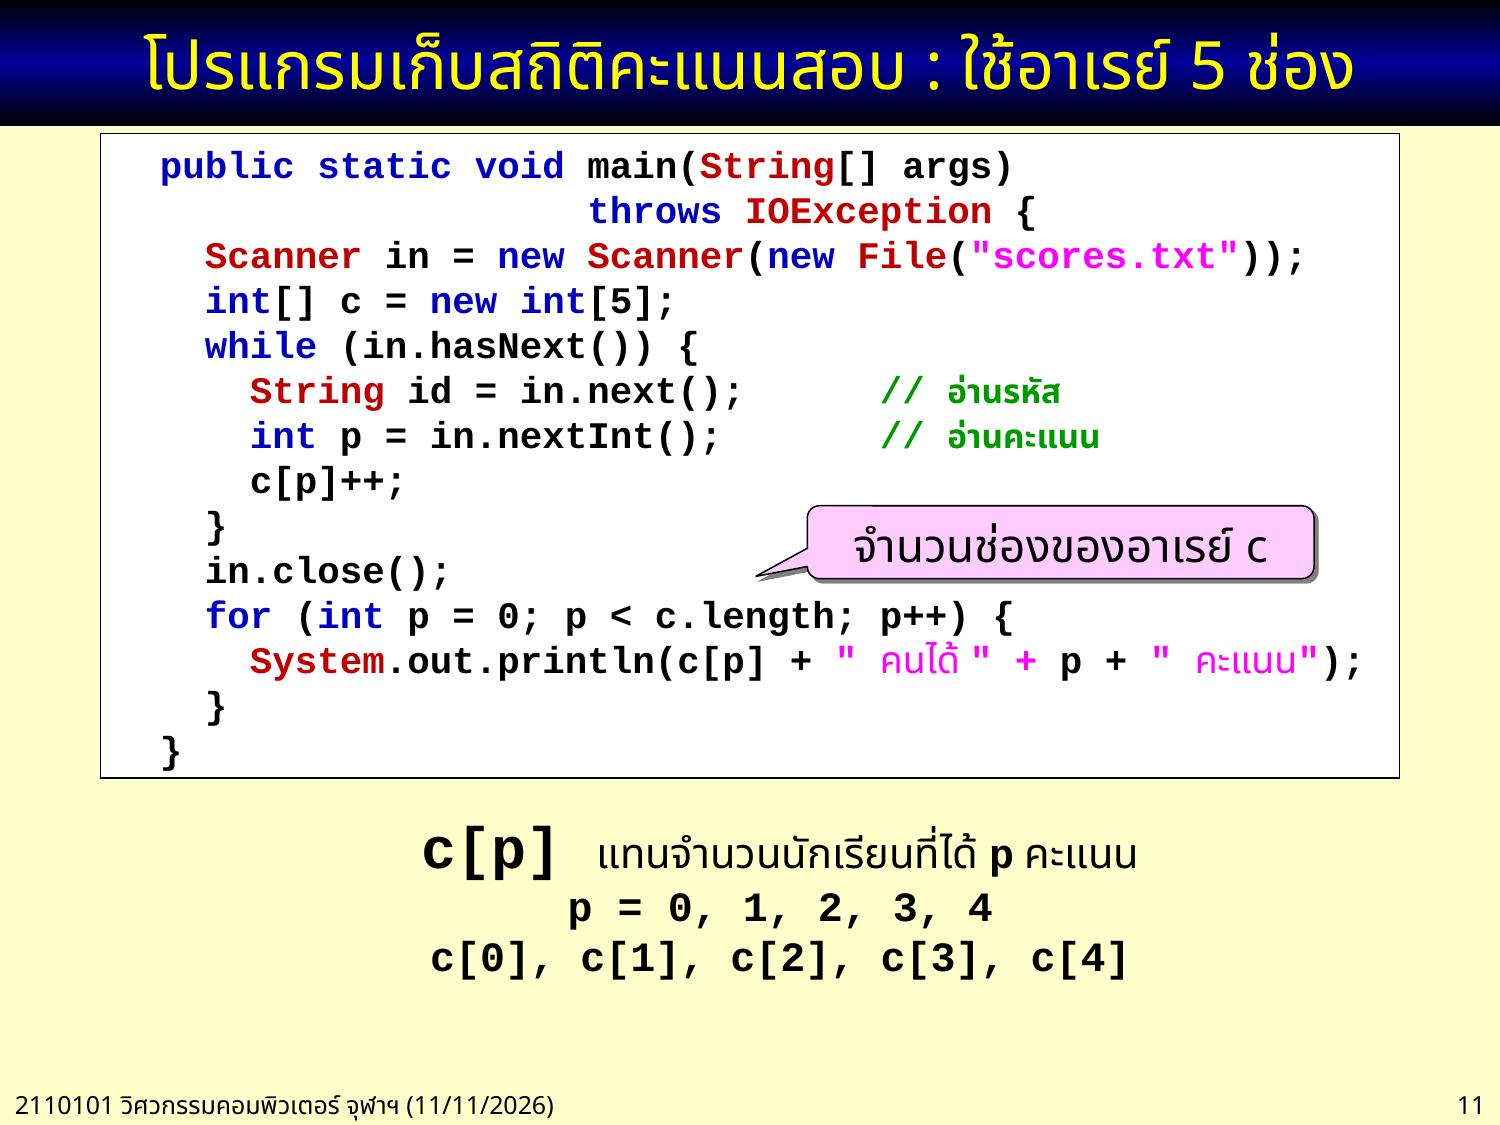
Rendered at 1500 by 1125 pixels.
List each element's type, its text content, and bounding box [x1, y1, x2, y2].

title โปรแกรมเก็บสถิติคะแนนสอบ : ใช้อาเรย์ 5 ช่อง [0, 0, 1500, 126]
text_box public static void main(String[] args) throws IOException { Scanner in = new Scanner(new File("scores.txt")); int[] c = new int[5]; while (in.hasNext()) { String id = in.next(); // อ่านรหัส int p = in.nextInt(); // อ่านคะแนน c[p]++; } in.close(); for (int p = 0; p < c.length; p++) { System.out.println(c[p] + " คนได้ " + p + " คะแนน"); } } [100, 133, 1400, 779]
text_box จำนวนช่องของอาเรย์ c [755, 505, 1315, 579]
text_box c[p] แทนจำนวนนักเรียนที่ได้ p คะแนน p = 0, 1, 2, 3, 4 c[0], c[1], c[2], c[3], c[4] [331, 802, 1230, 988]
